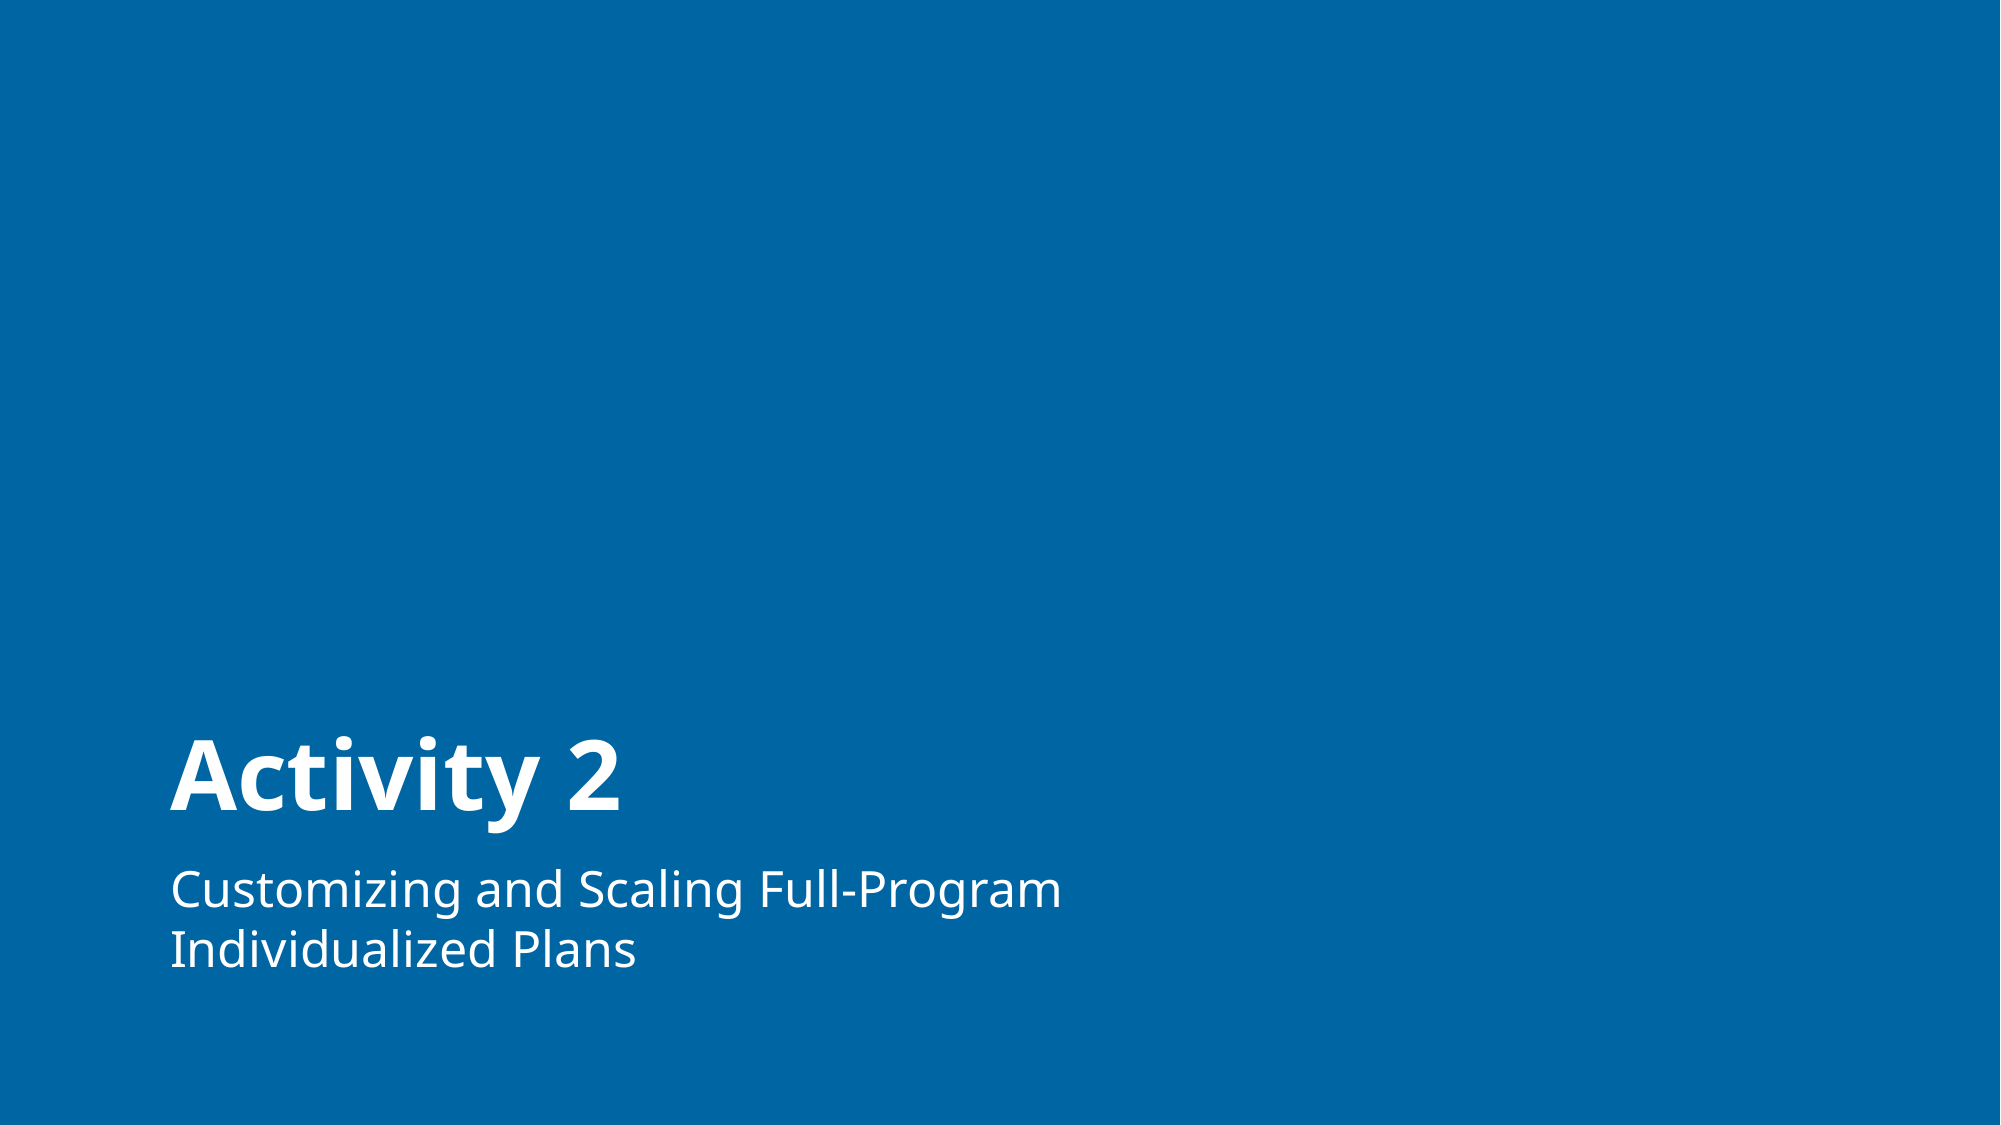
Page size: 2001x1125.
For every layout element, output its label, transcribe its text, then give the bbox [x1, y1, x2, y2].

subtitle Customizing and Scaling Full-Program Individualized Plans [150, 837, 1424, 1010]
title Activity 2 [150, 596, 1424, 837]
